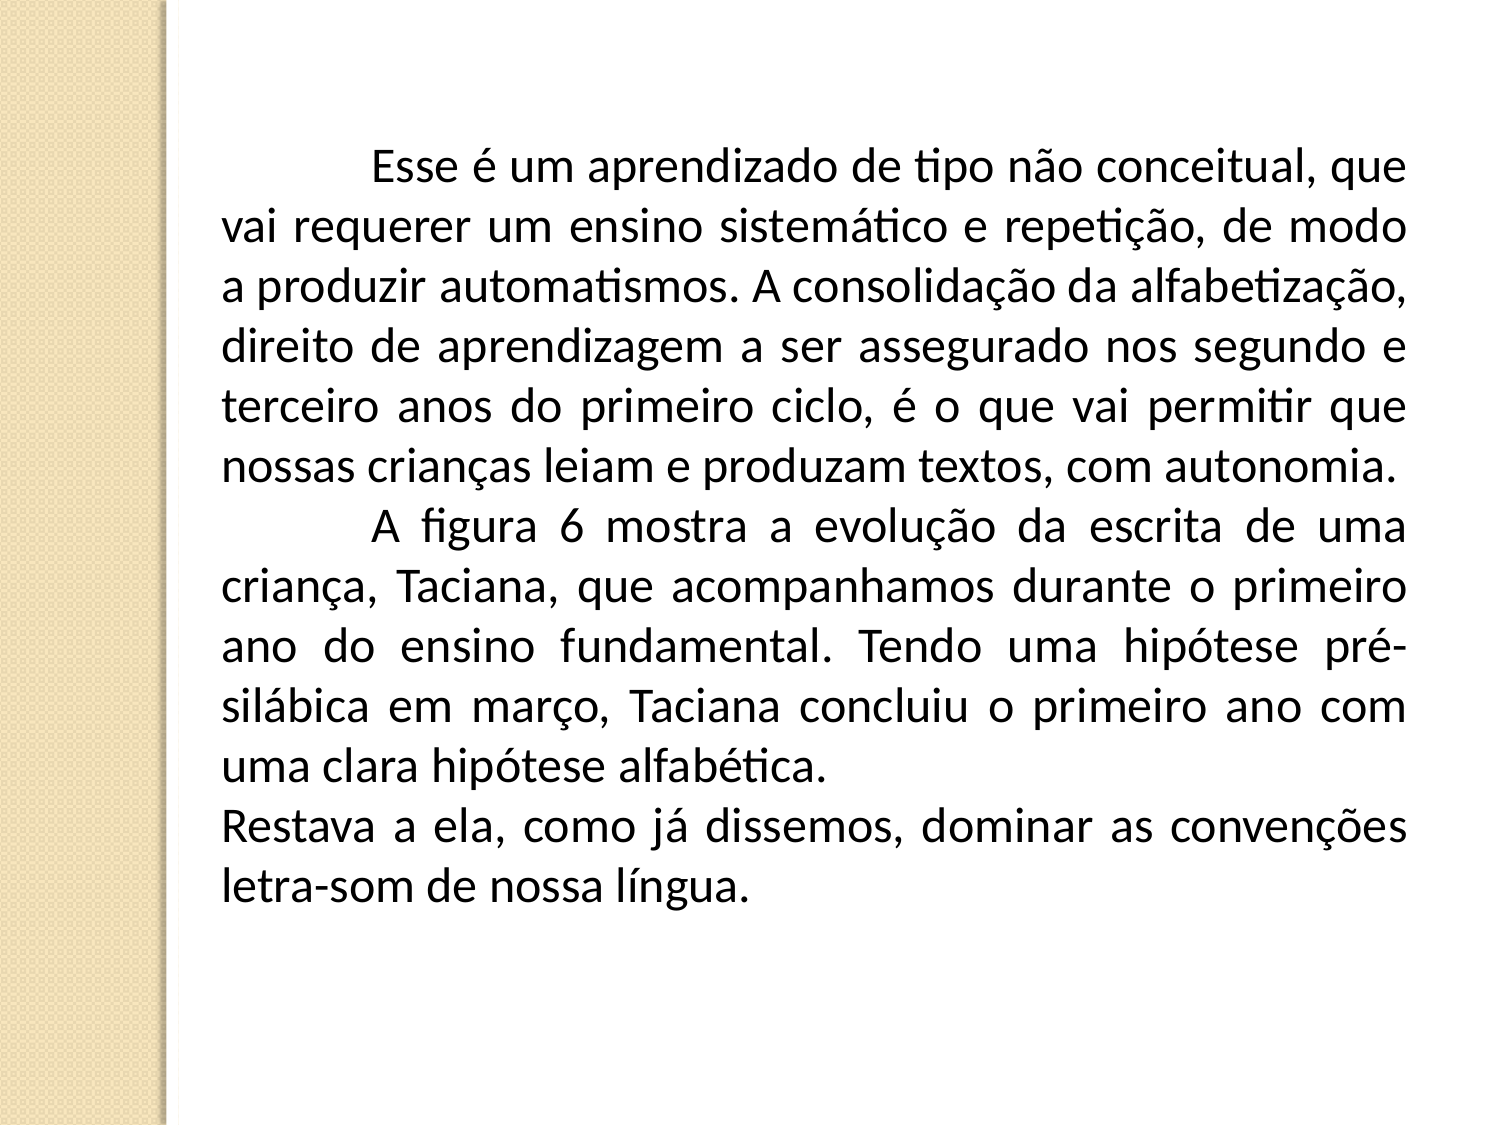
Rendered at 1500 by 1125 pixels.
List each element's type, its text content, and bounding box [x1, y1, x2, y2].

text_box Esse é um aprendizado de tipo não conceitual, que vai requerer um ensino sistemático e repetição, de modo a produzir automatismos. A consolidação da alfabetização, direito de aprendizagem a ser assegurado nos segundo e terceiro anos do primeiro ciclo, é o que vai permitir que nossas crianças leiam e produzam textos, com autonomia. A figura 6 mostra a evolução da escrita de uma criança, Taciana, que acompanhamos durante o primeiro ano do ensino fundamental. Tendo uma hipótese pré-silábica em março, Taciana concluiu o primeiro ano com uma clara hipótese alfabética. Restava a ela, como já dissemos, dominar as convenções letra-som de nossa língua. [206, 125, 1424, 921]
picture [0, 0, 166, 1125]
